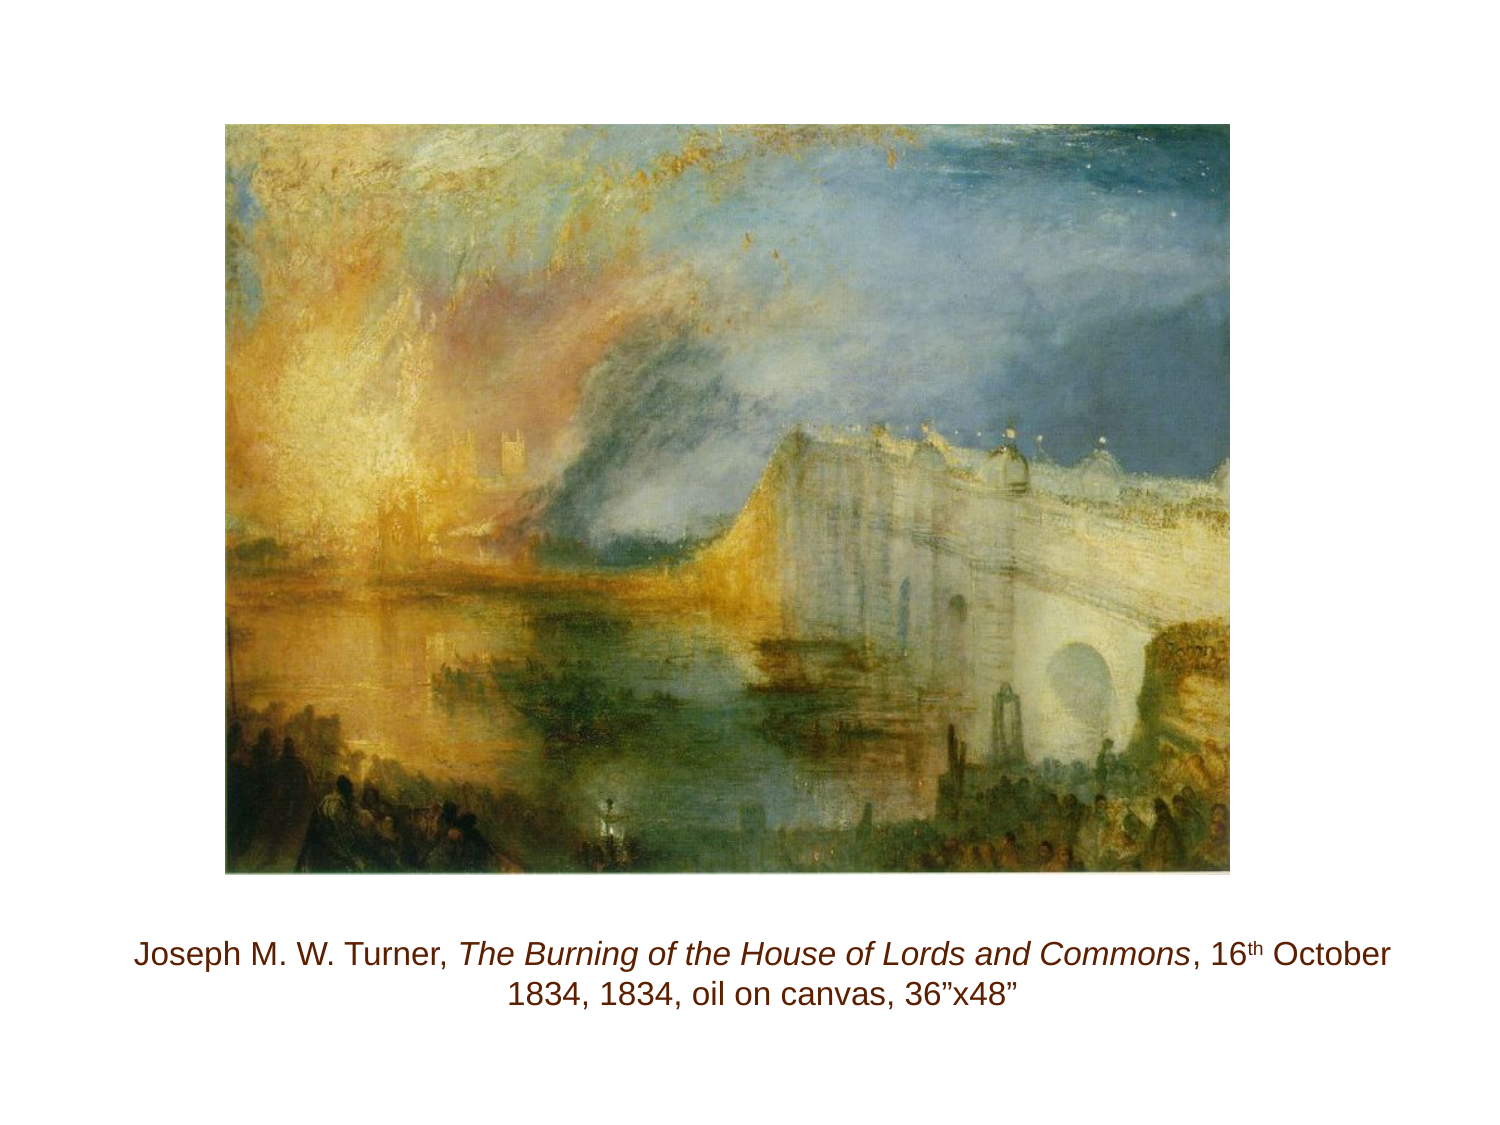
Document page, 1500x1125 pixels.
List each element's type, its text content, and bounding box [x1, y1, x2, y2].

picture [224, 124, 1231, 876]
text_box Joseph M. W. Turner, The Burning of the House of Lords and Commons, 16th October 1834, 1834, oil on canvas, 36”x48” [75, 924, 1450, 1020]
